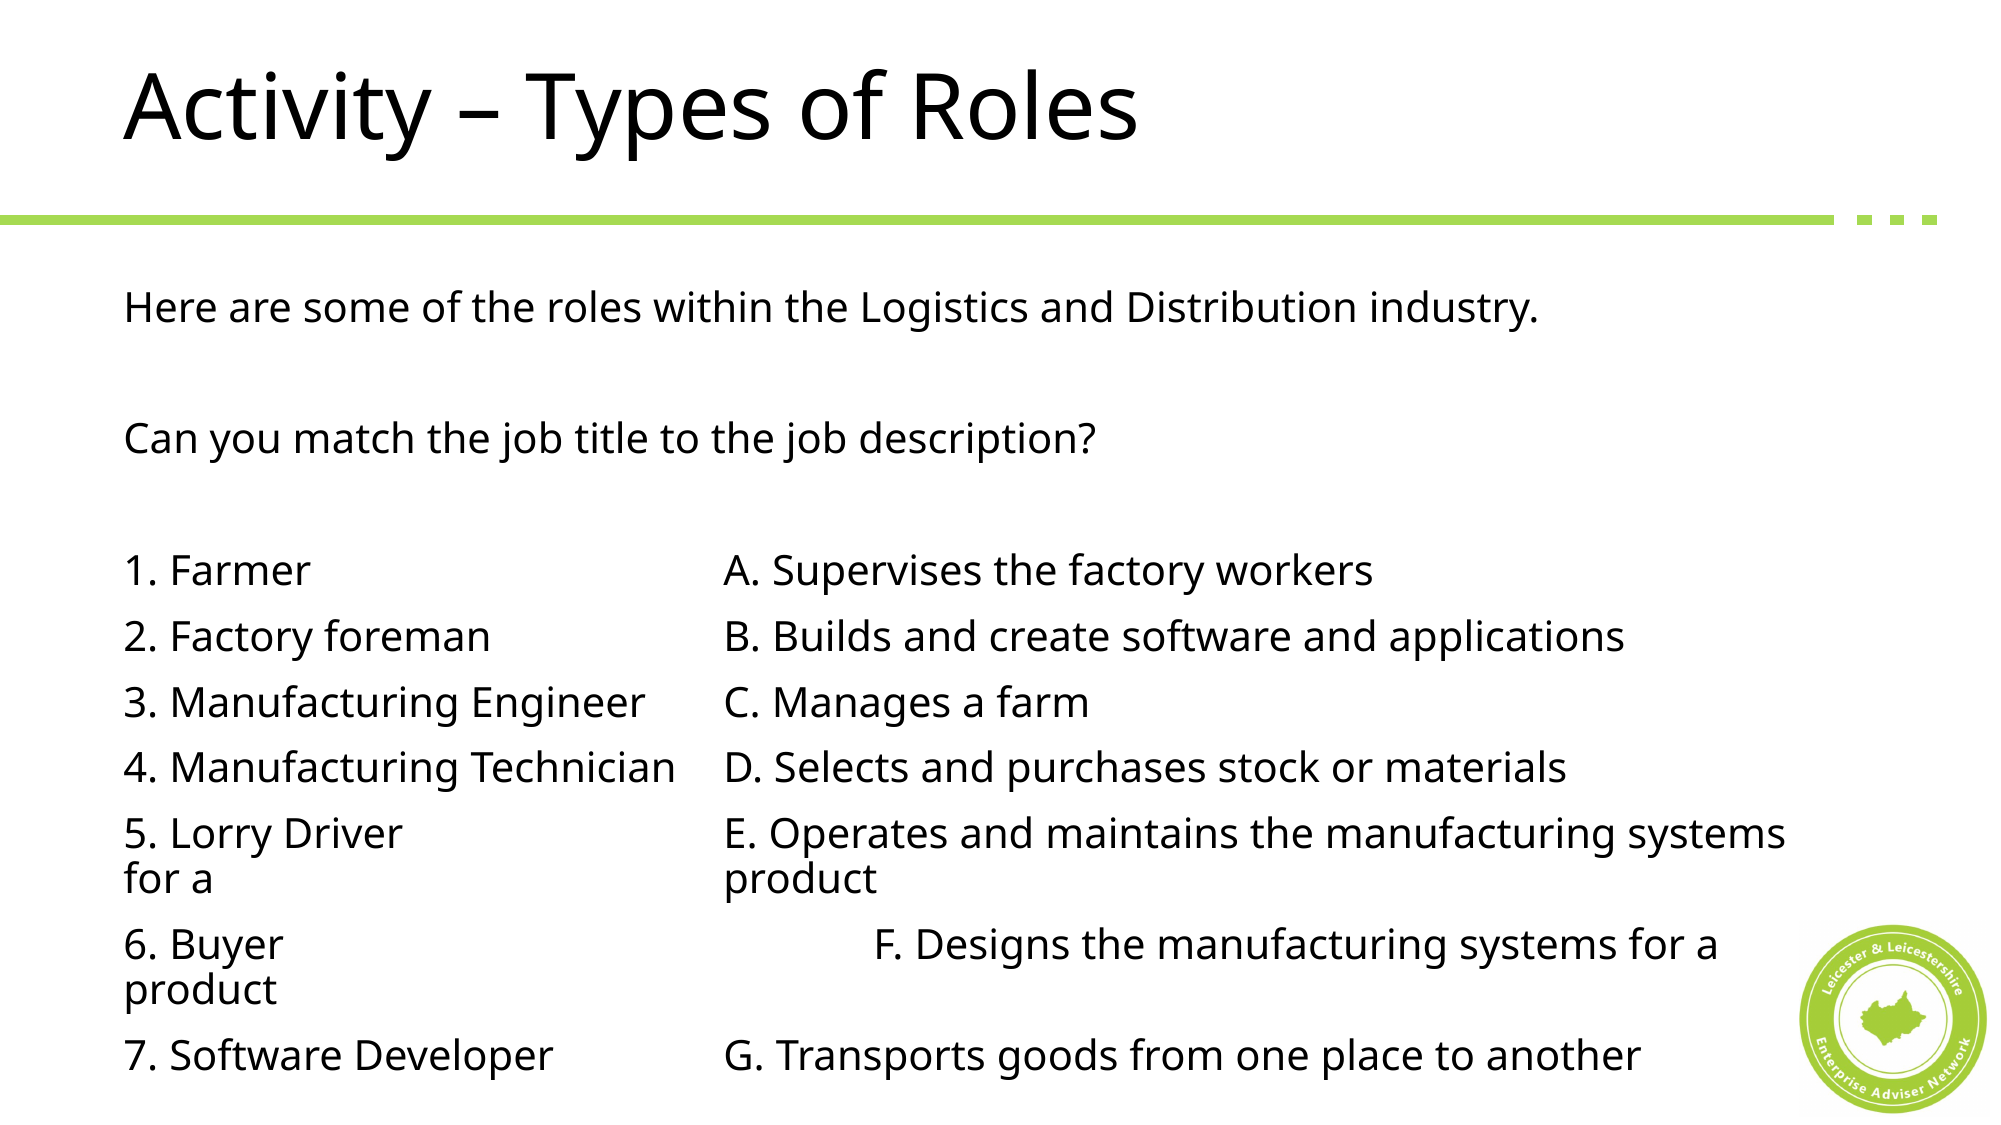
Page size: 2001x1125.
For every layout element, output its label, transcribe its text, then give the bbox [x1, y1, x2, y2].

text_box [1857, 215, 1872, 225]
list Here are some of the roles within the Logistics and Distribution industry. Can you match the job title to the job description? 1. Farmer A. Supervises the factory workers 2. Factory foreman B. Builds and create software and applications 3. Manufacturing Engineer C. Manages a farm 4. Manufacturing Technician D. Selects and purchases stock or materials 5. Lorry Driver E. Operates and maintains the manufacturing systems for a product 6. Buyer F. Designs the manufacturing systems for a product 7. Software Developer G. Transports goods from one place to another [108, 278, 1834, 993]
text_box [0, 215, 1834, 225]
picture [1799, 920, 1990, 1117]
text_box [1890, 215, 1904, 225]
text_box [1922, 215, 1937, 225]
title Activity – Types of Roles [108, 41, 1800, 177]
